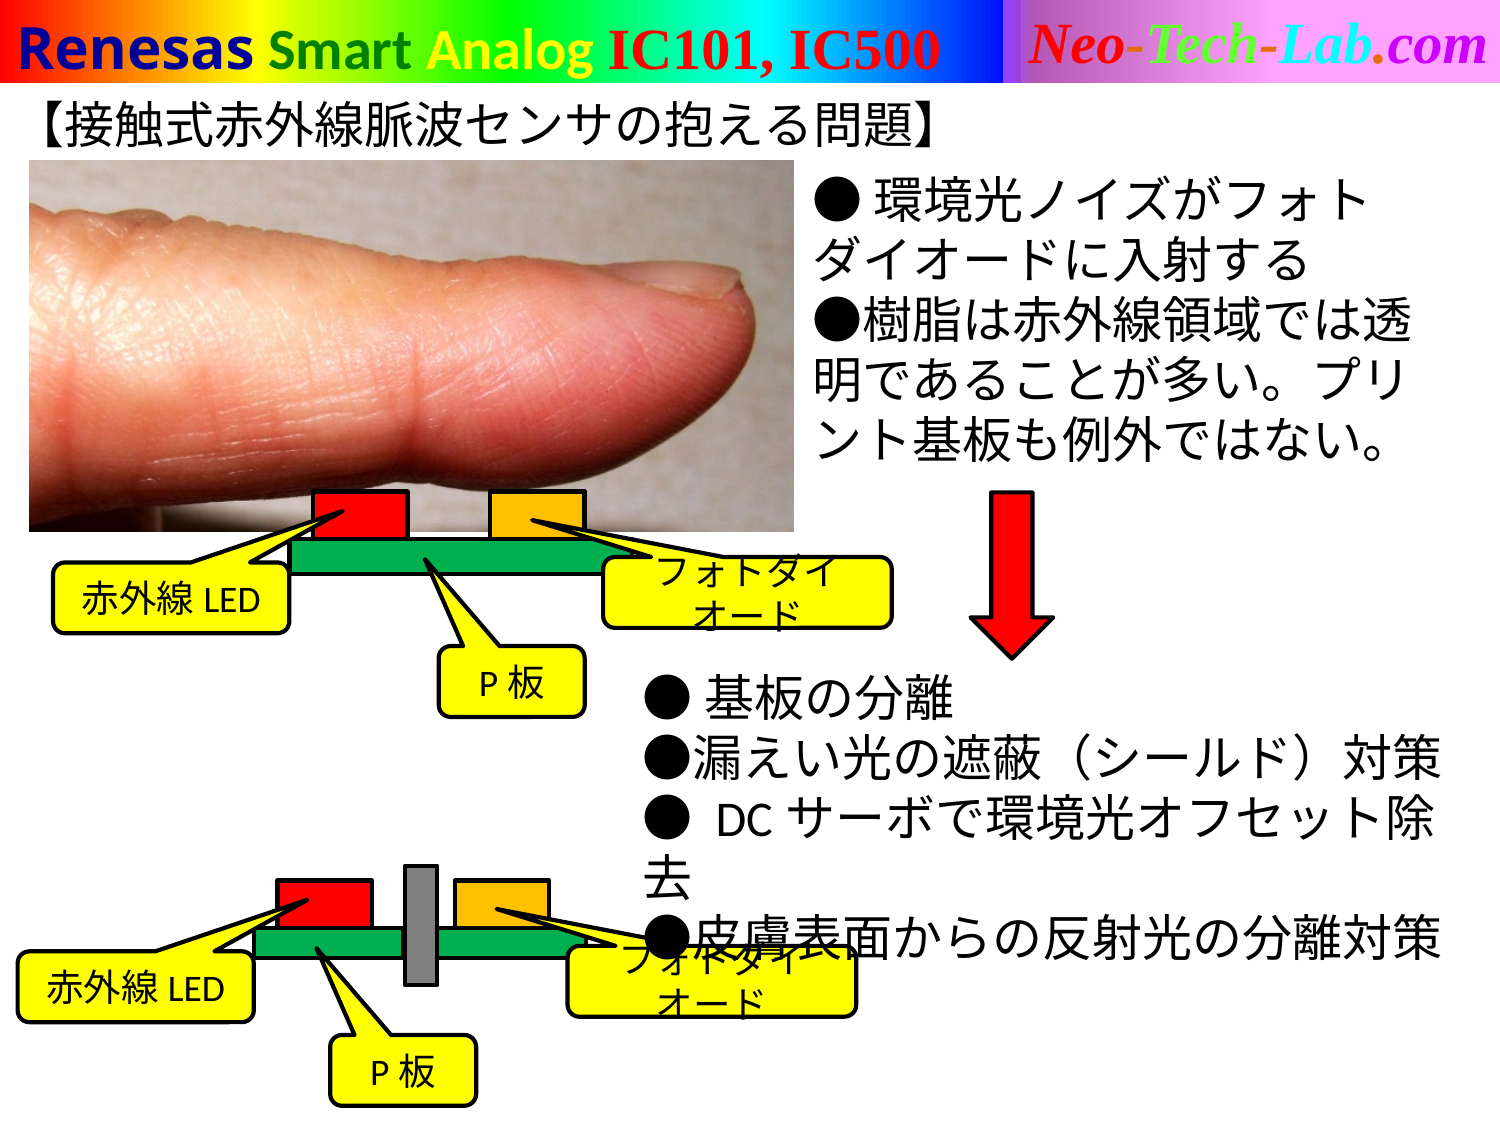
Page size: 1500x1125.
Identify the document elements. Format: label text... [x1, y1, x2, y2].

text_box ●基板の分離 ●漏えい光の遮蔽（シールド）対策 ● DCサーボで環境光オフセット除去 ●皮膚表面からの反射光の分離対策 [627, 658, 1483, 974]
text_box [29, 160, 1436, 718]
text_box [17, 865, 857, 1107]
text_box 【接触式赤外線脈波センサの抱える問題】 [0, 99, 1500, 162]
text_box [0, 0, 1500, 90]
